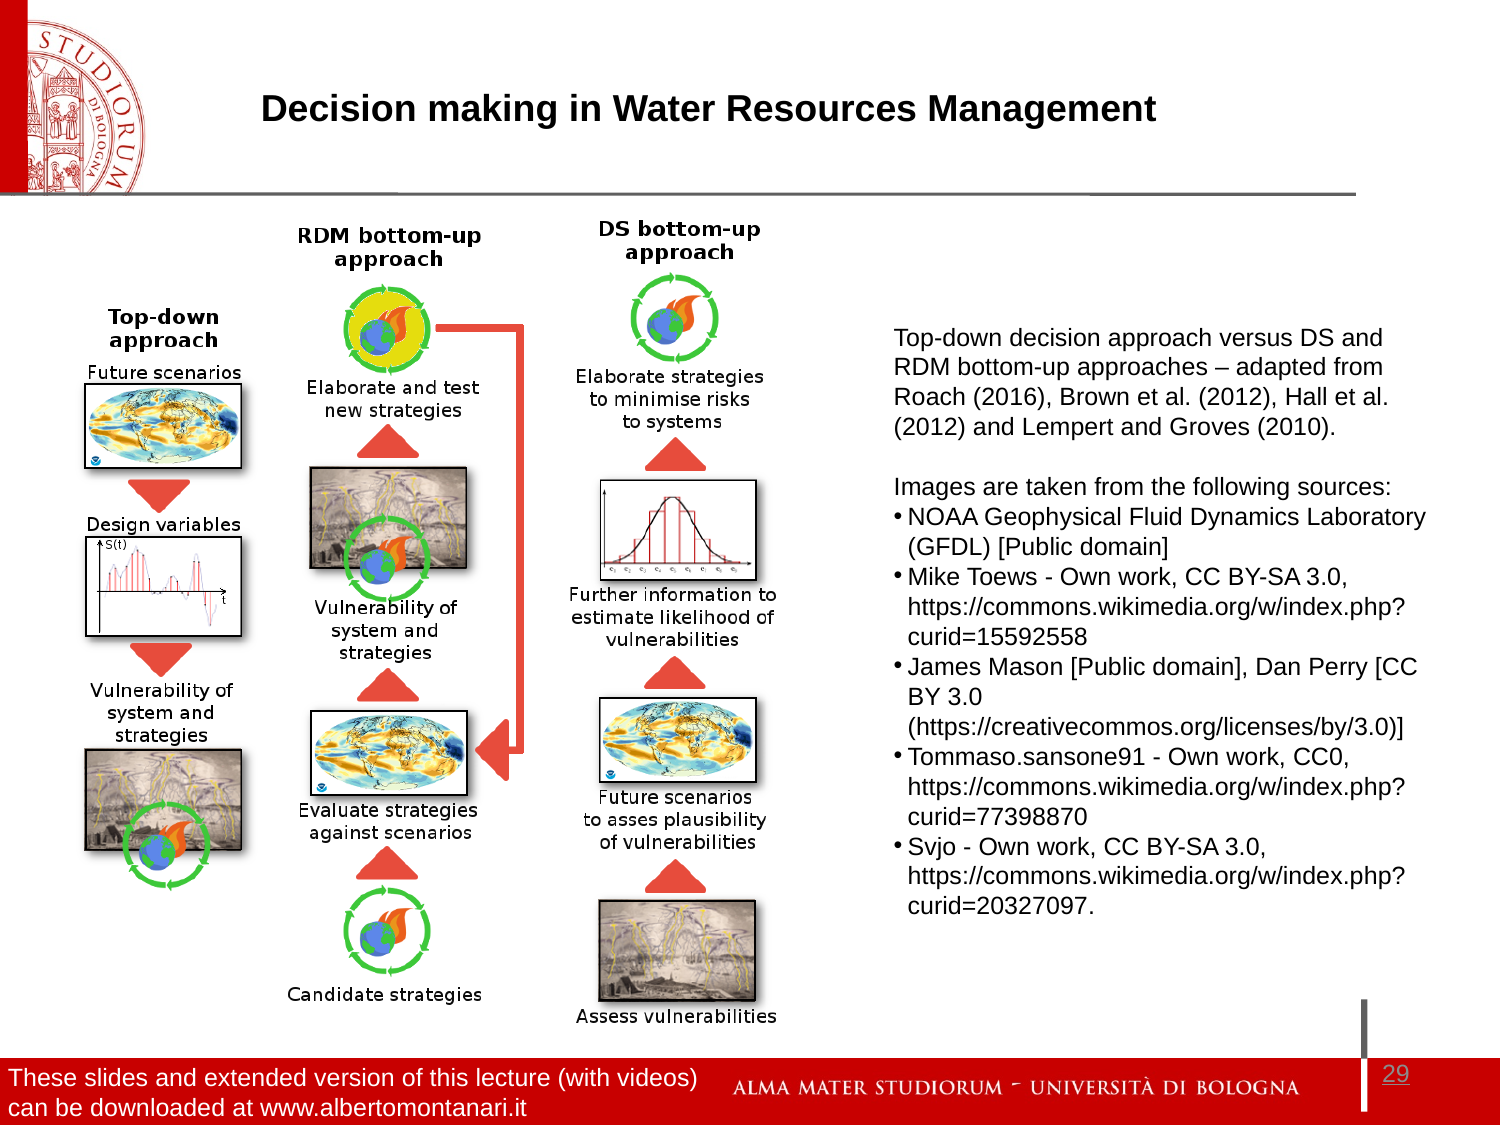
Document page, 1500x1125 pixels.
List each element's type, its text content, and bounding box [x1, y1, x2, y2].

picture [28, 16, 151, 192]
picture [0, 1058, 1500, 1125]
picture [46, 198, 796, 1042]
slide_number 29 [1074, 1042, 1425, 1103]
text_box Top-down decision approach versus DS and RDM bottom-up approaches – adapted from Roach (2016), Brown et al. (2012), Hall et al. (2012) and Lempert and Groves (2010). Images are taken from the following sources: NOAA Geophysical Fluid Dynamics Laboratory (GFDL) [Public domain] Mike Toews - Own work, CC BY-SA 3.0, https://commons.wikimedia.org/w/index.php?curid=15592558 James Mason [Public domain], Dan Perry [CC BY 3.0 (https://creativecommos.org/licenses/by/3.0)] Tommaso.sansone91 - Own work, CC0, https://commons.wikimedia.org/w/index.php?curid=77398870 Svjo - Own work, CC BY-SA 3.0, https://commons.wikimedia.org/w/index.php?curid=20327097. [878, 313, 1454, 928]
